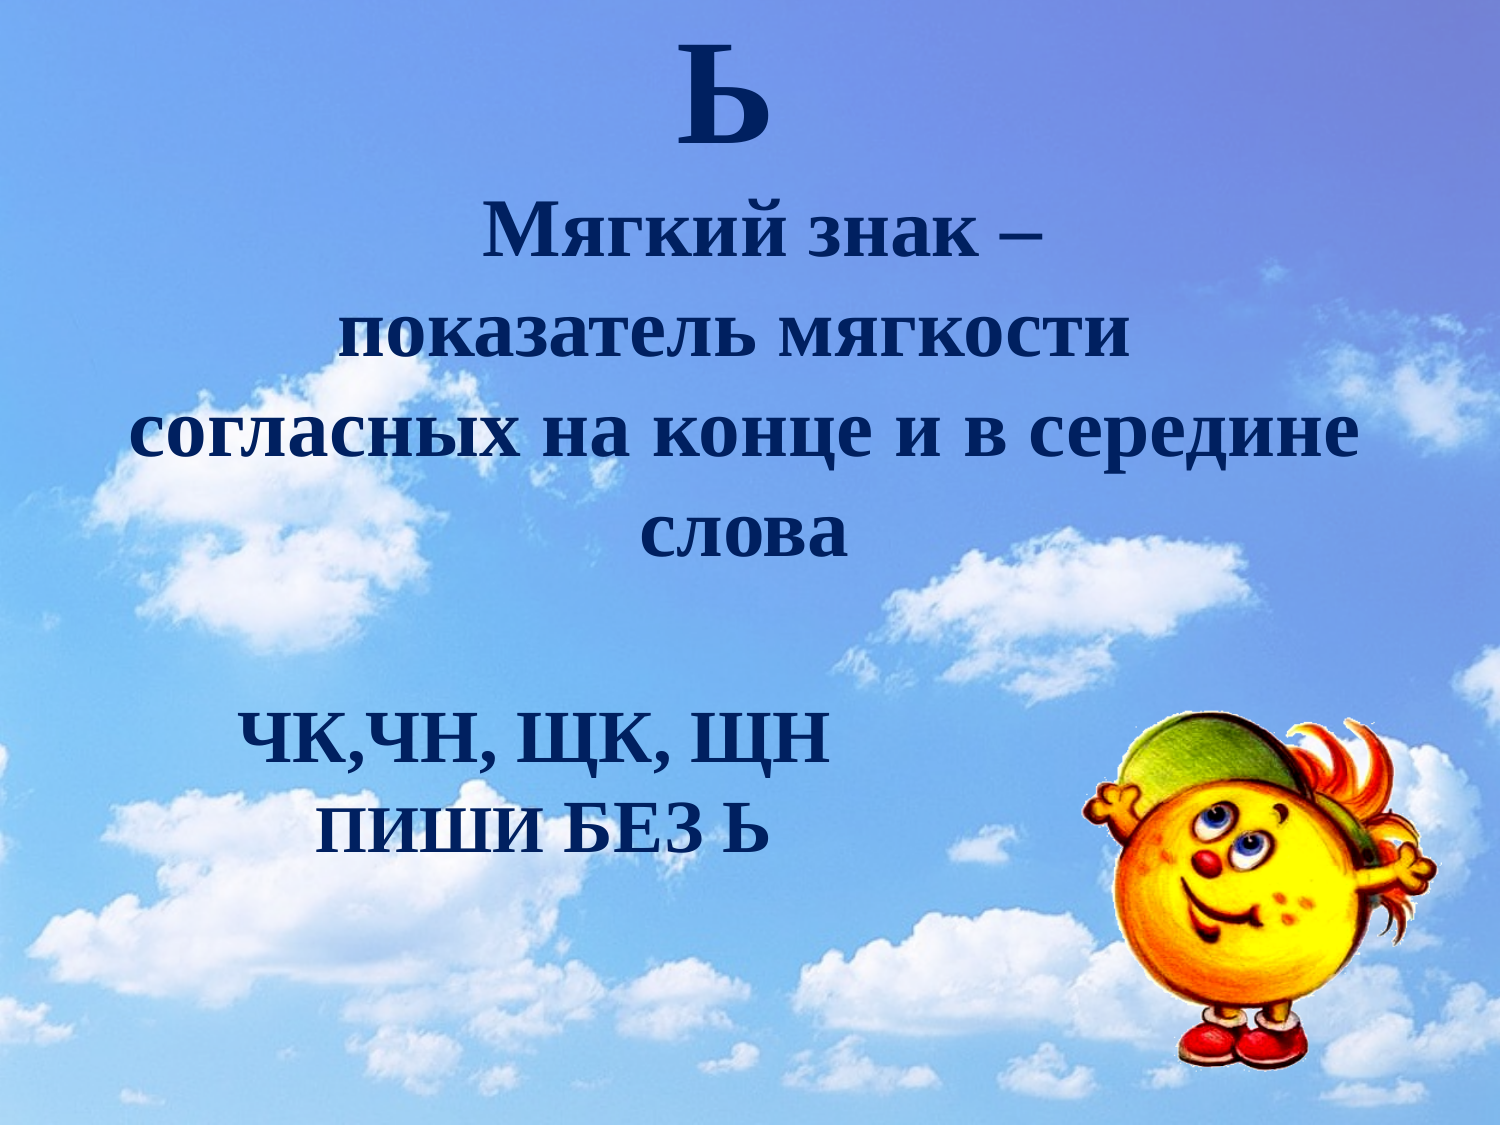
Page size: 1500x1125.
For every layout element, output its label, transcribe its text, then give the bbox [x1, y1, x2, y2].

text_box ЧК,ЧН, ЩК, ЩН ПИШИ БЕЗ Ь [0, 680, 1069, 876]
picture [1077, 704, 1442, 1074]
title Ь Мягкий знак – показатель мягкости согласных на конце и в середине слова [112, 0, 1378, 581]
